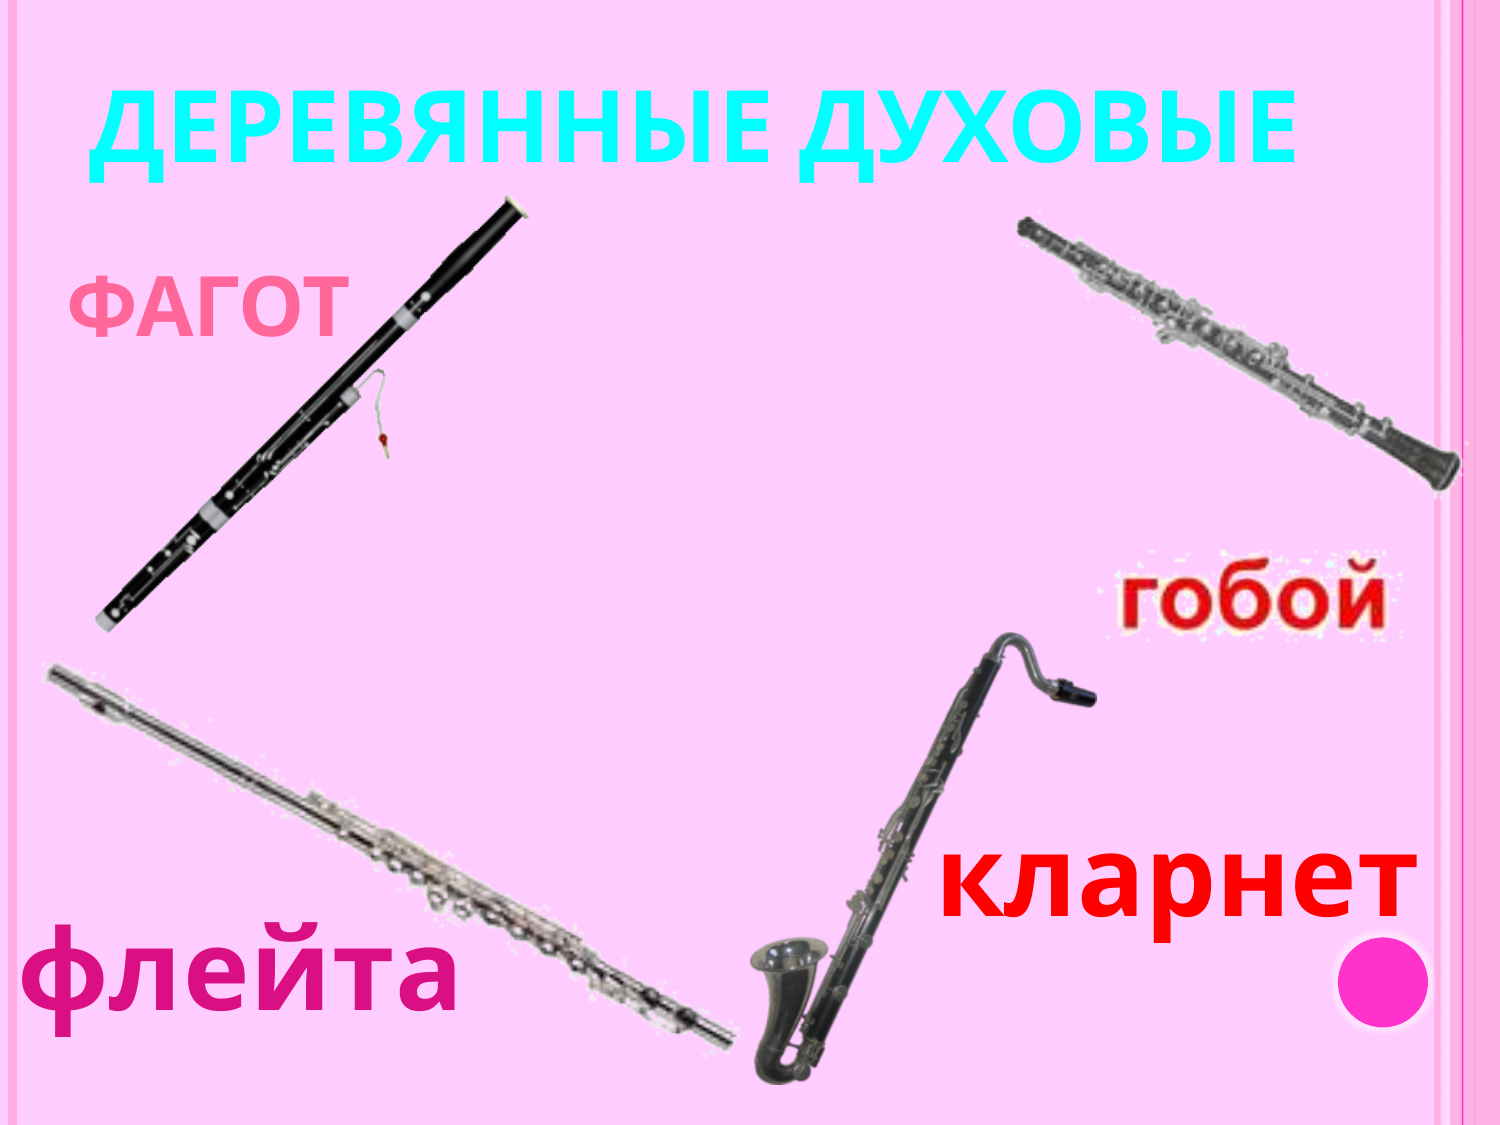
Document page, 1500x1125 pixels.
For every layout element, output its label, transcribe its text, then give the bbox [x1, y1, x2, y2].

title Деревянные духовые [75, 45, 1407, 200]
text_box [0, 609, 798, 1125]
picture [901, 140, 1500, 654]
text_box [808, 632, 1442, 1085]
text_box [0, 187, 540, 600]
